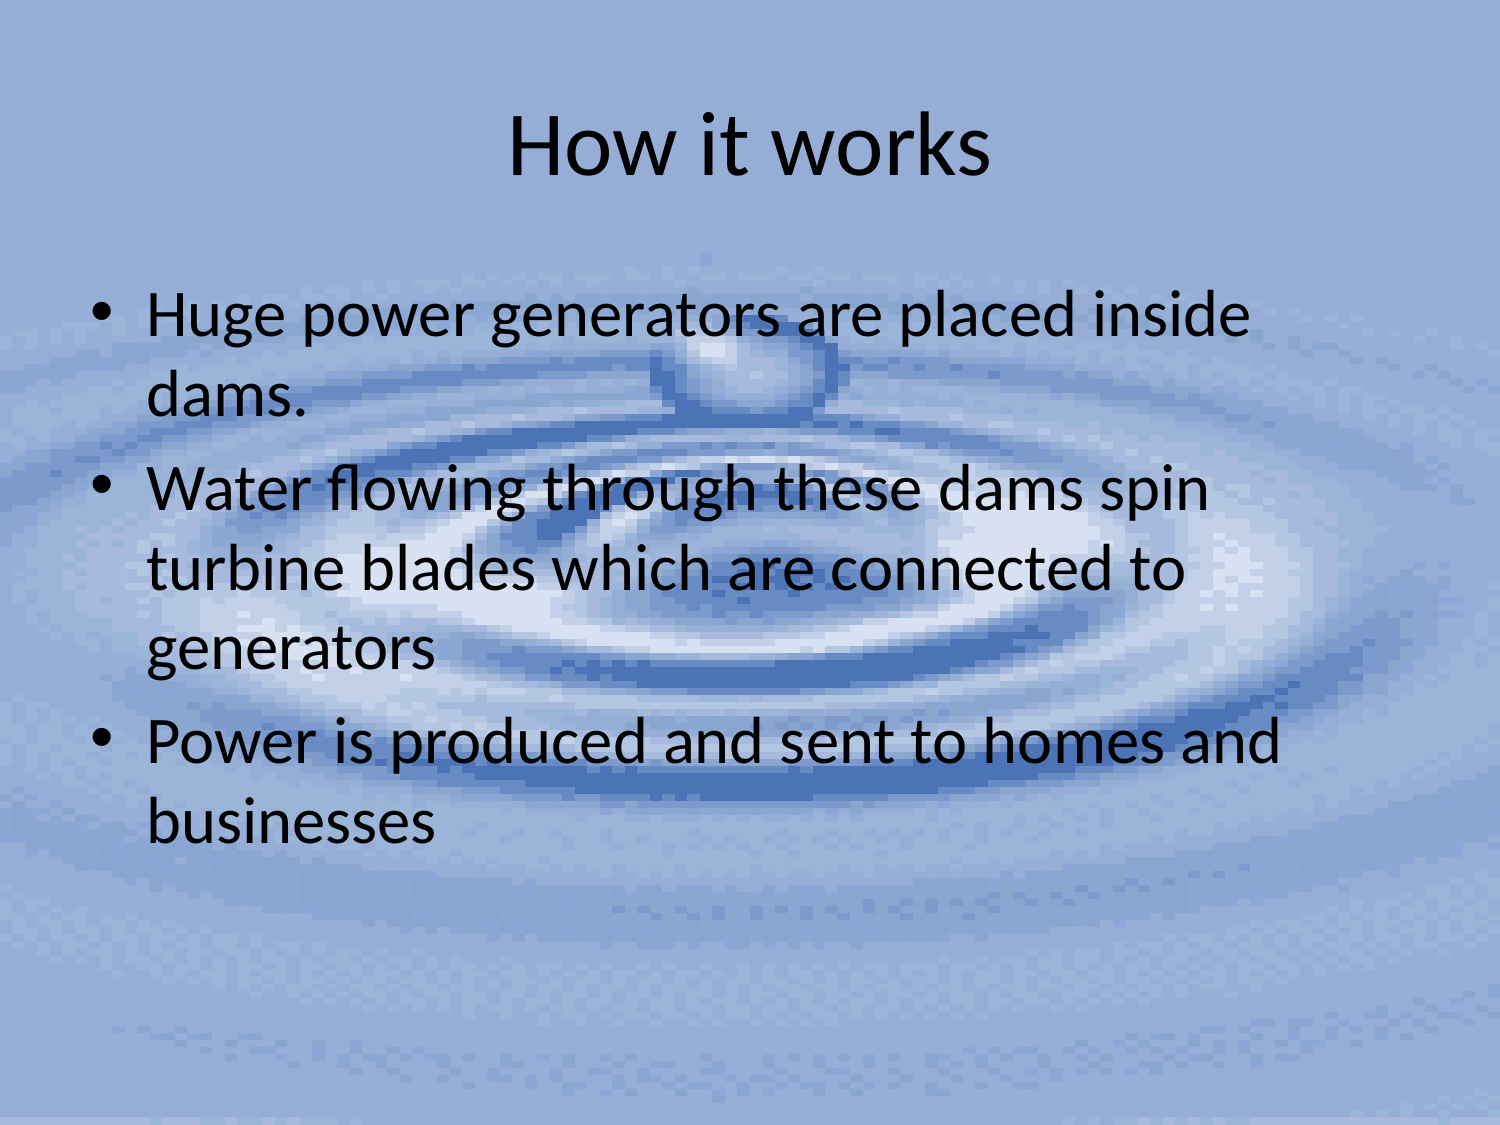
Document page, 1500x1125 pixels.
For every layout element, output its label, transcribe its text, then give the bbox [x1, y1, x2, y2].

title How it works [74, 44, 1426, 233]
picture [0, 0, 1500, 1125]
list Huge power generators are placed inside dams. Water flowing through these dams spin turbine blades which are connected to generators Power is produced and sent to homes and businesses [74, 262, 1426, 1006]
